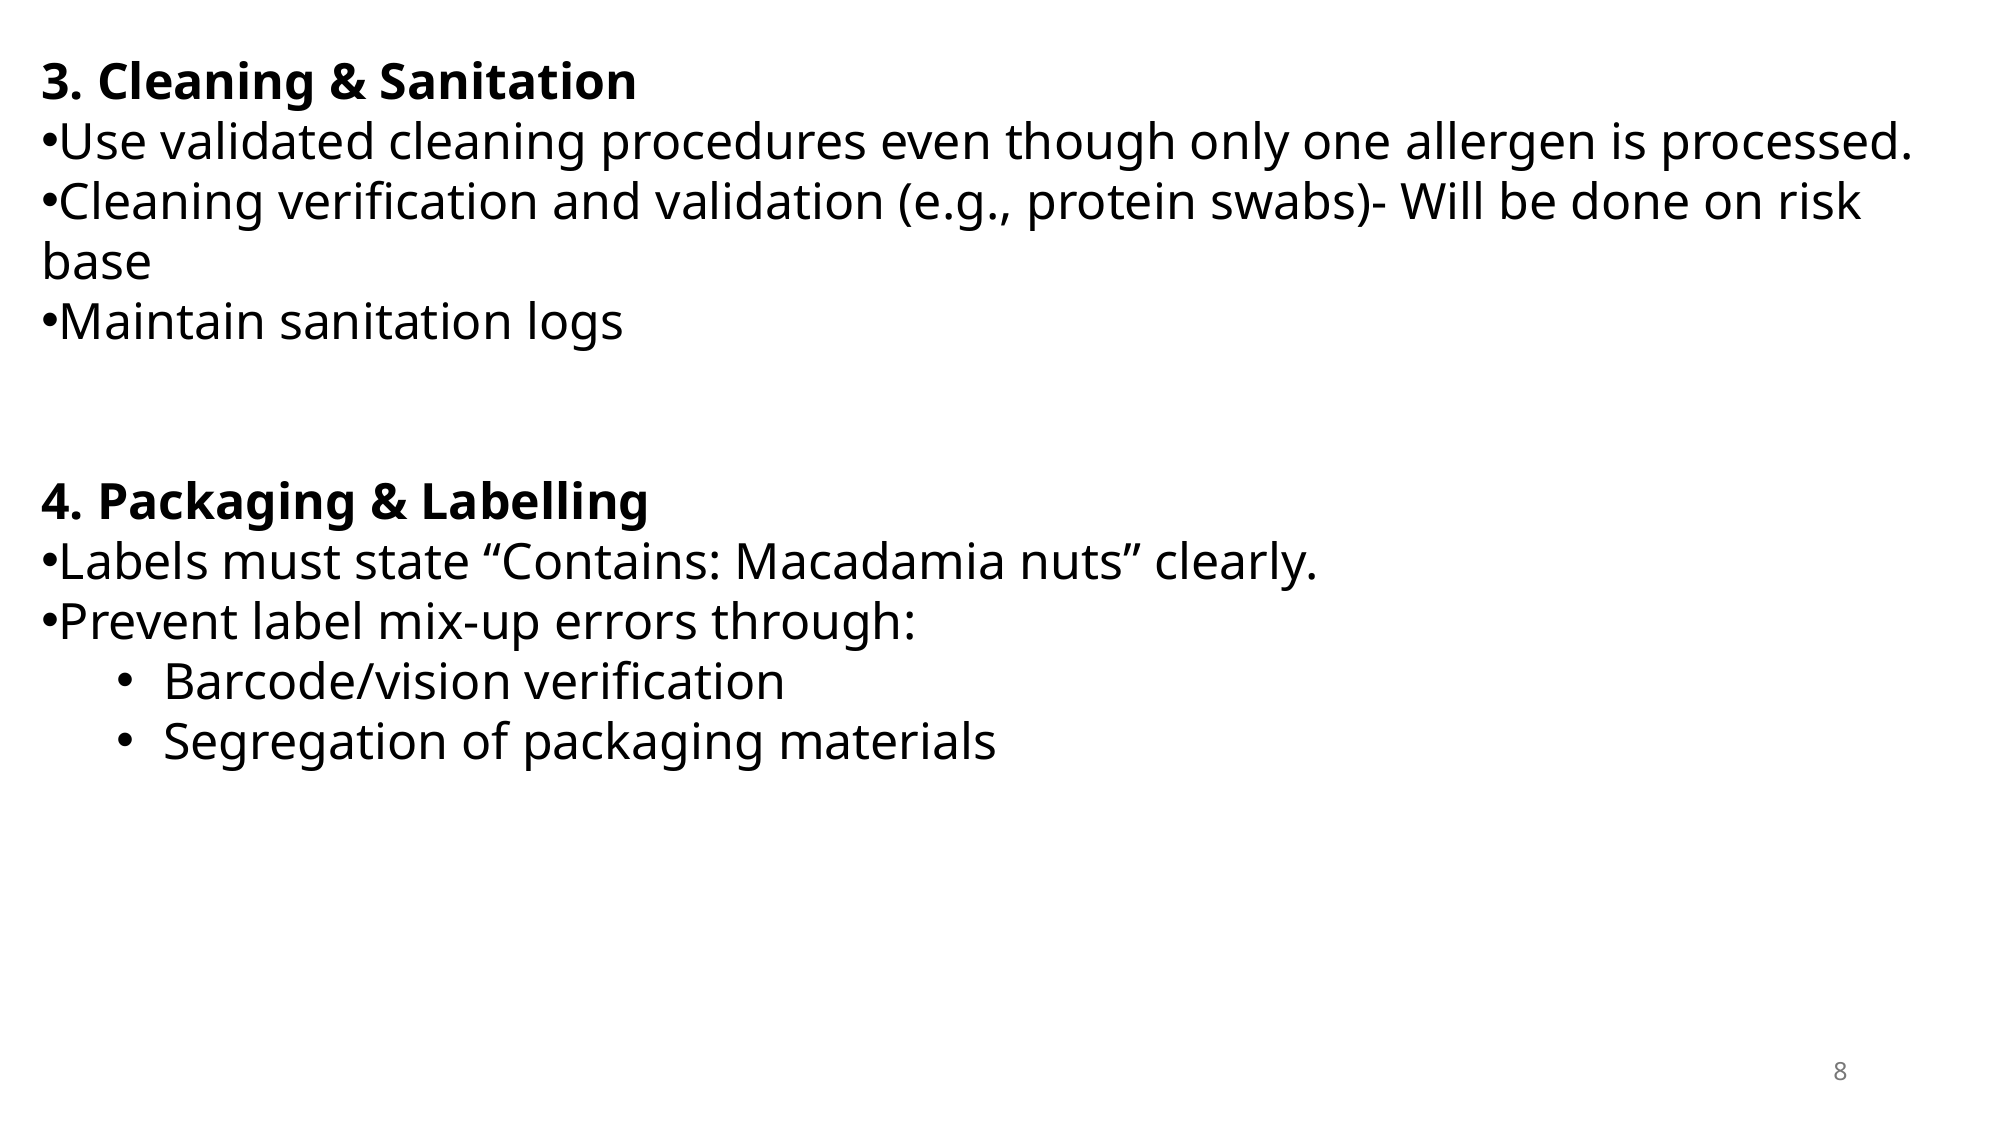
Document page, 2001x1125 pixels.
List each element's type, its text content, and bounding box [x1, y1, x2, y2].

text_box 3. Cleaning & Sanitation Use validated cleaning procedures even though only one allergen is processed. Cleaning verification and validation (e.g., protein swabs)- Will be done on risk base Maintain sanitation logs 4. Packaging & Labelling Labels must state “Contains: Macadamia nuts” clearly. Prevent label mix-up errors through: Barcode/vision verification Segregation of packaging materials [26, 41, 1931, 777]
slide_number 8 [1412, 1042, 1863, 1103]
